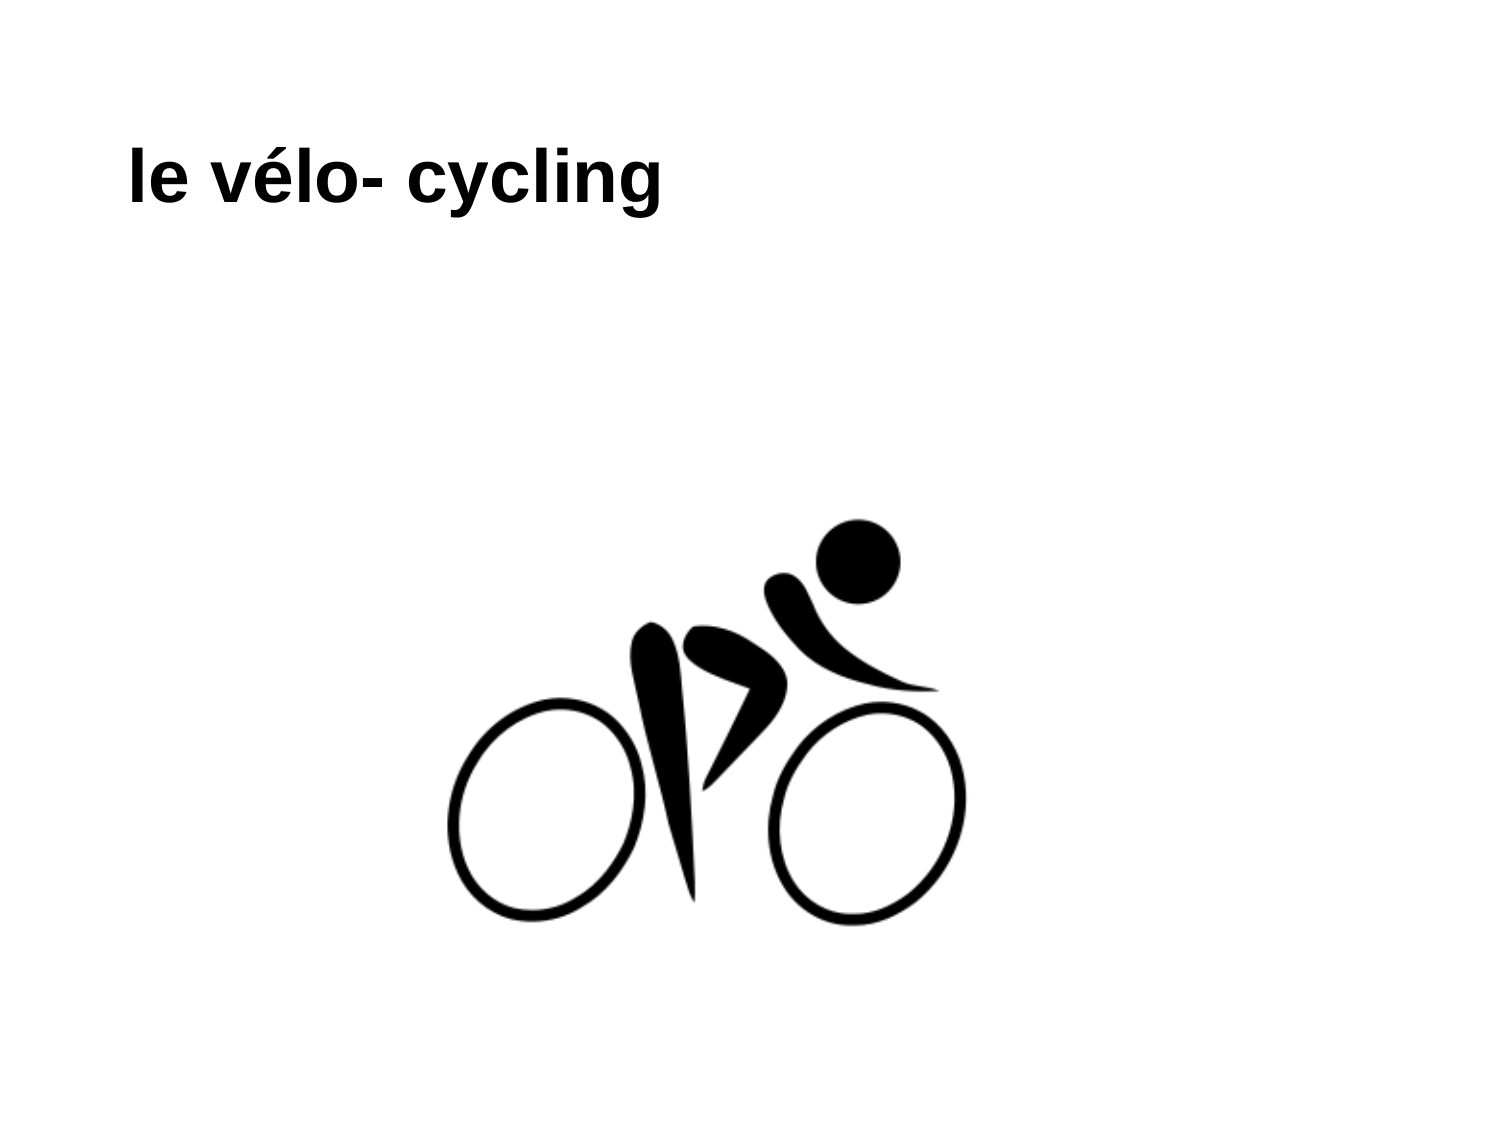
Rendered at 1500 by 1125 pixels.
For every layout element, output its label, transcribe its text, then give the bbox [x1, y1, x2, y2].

text_box [421, 435, 997, 1011]
title le vélo- cycling [75, 14, 1425, 233]
